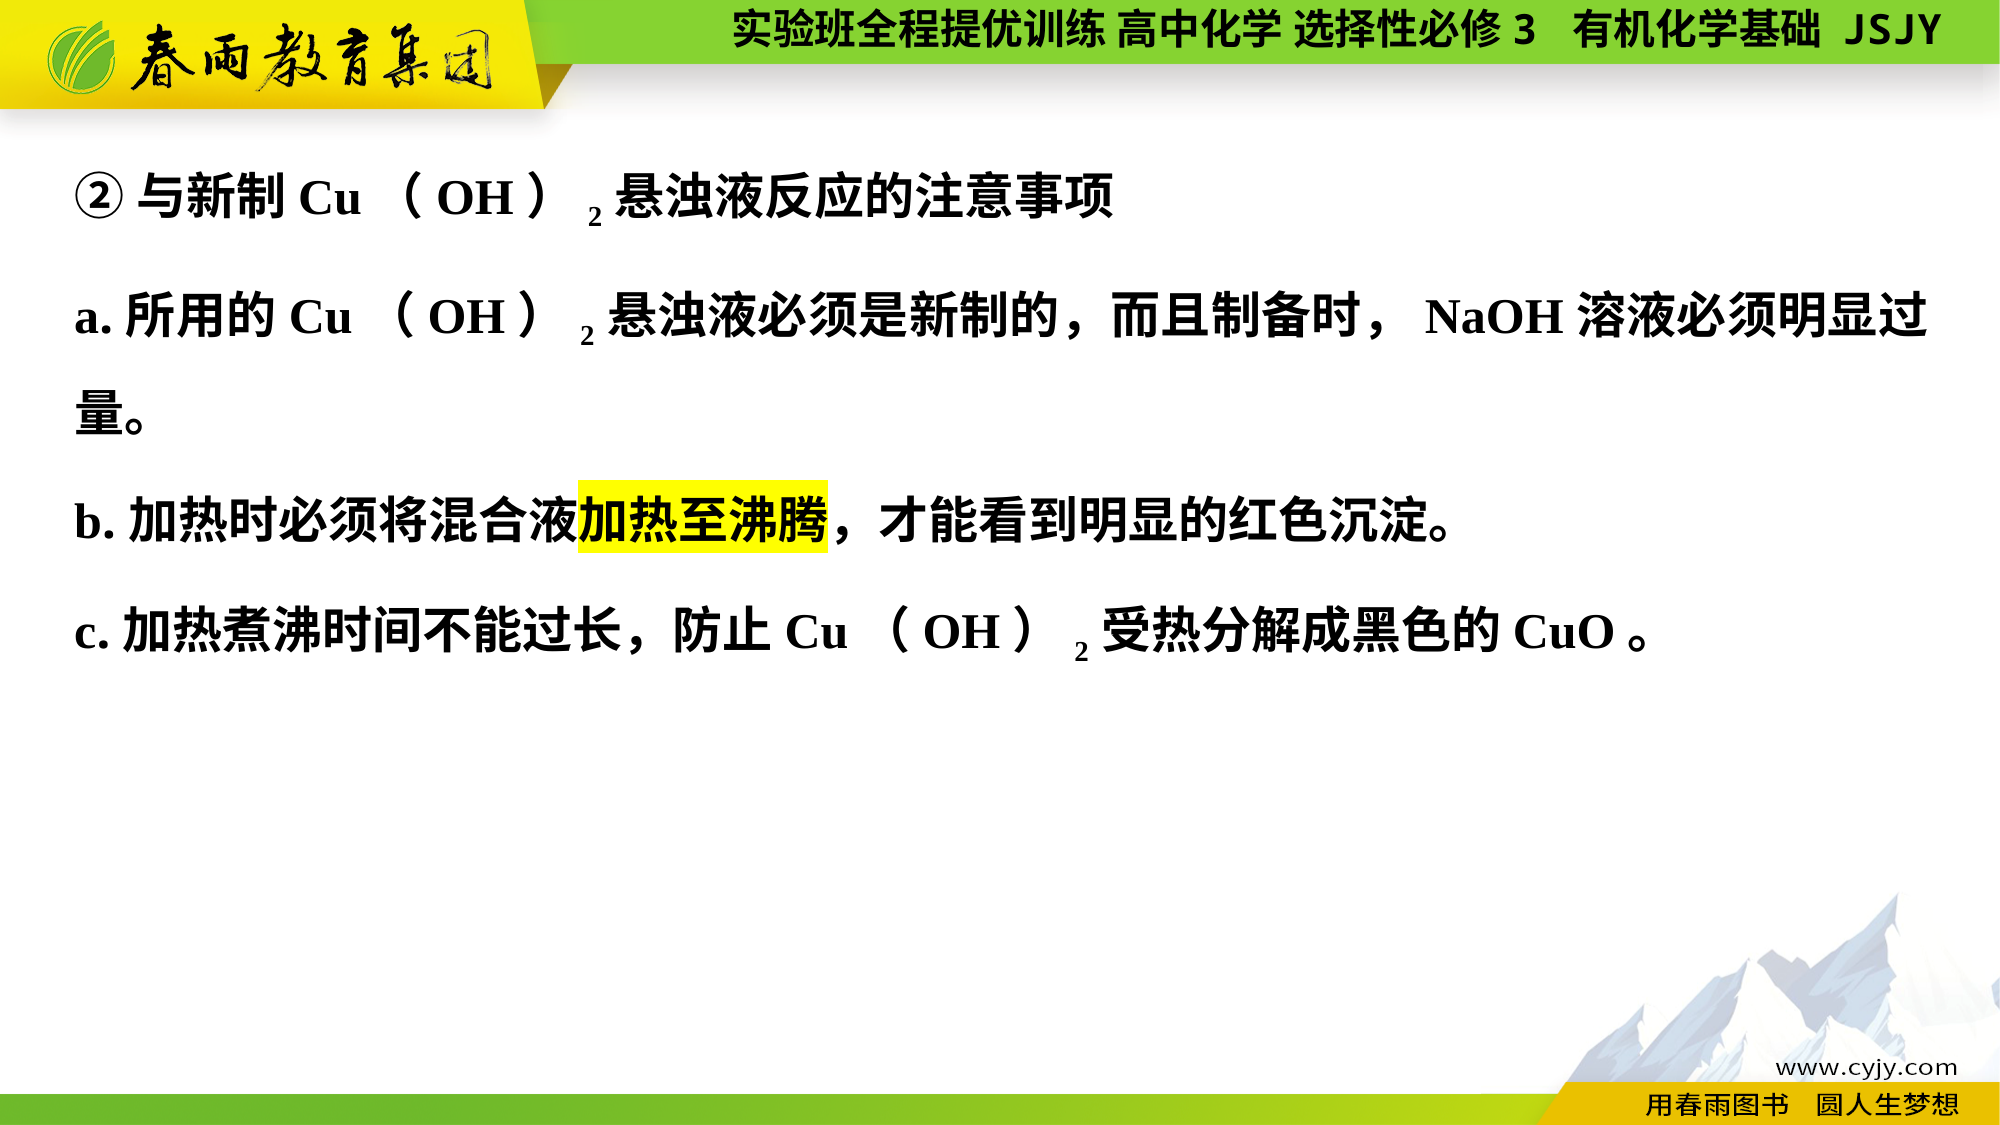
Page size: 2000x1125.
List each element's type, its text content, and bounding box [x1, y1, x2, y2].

picture [0, 0, 2000, 1125]
list ②与新制Cu（OH）2悬浊液反应的注意事项 a.所用的Cu（OH）2悬浊液必须是新制的，而且制备时，NaOH溶液必须明显过量。 b.加热时必须将混合液加热至沸腾，才能看到明显的红色沉淀。 c.加热煮沸时间不能过长，防止Cu（OH）2受热分解成黑色的CuO。 [59, 122, 1944, 631]
